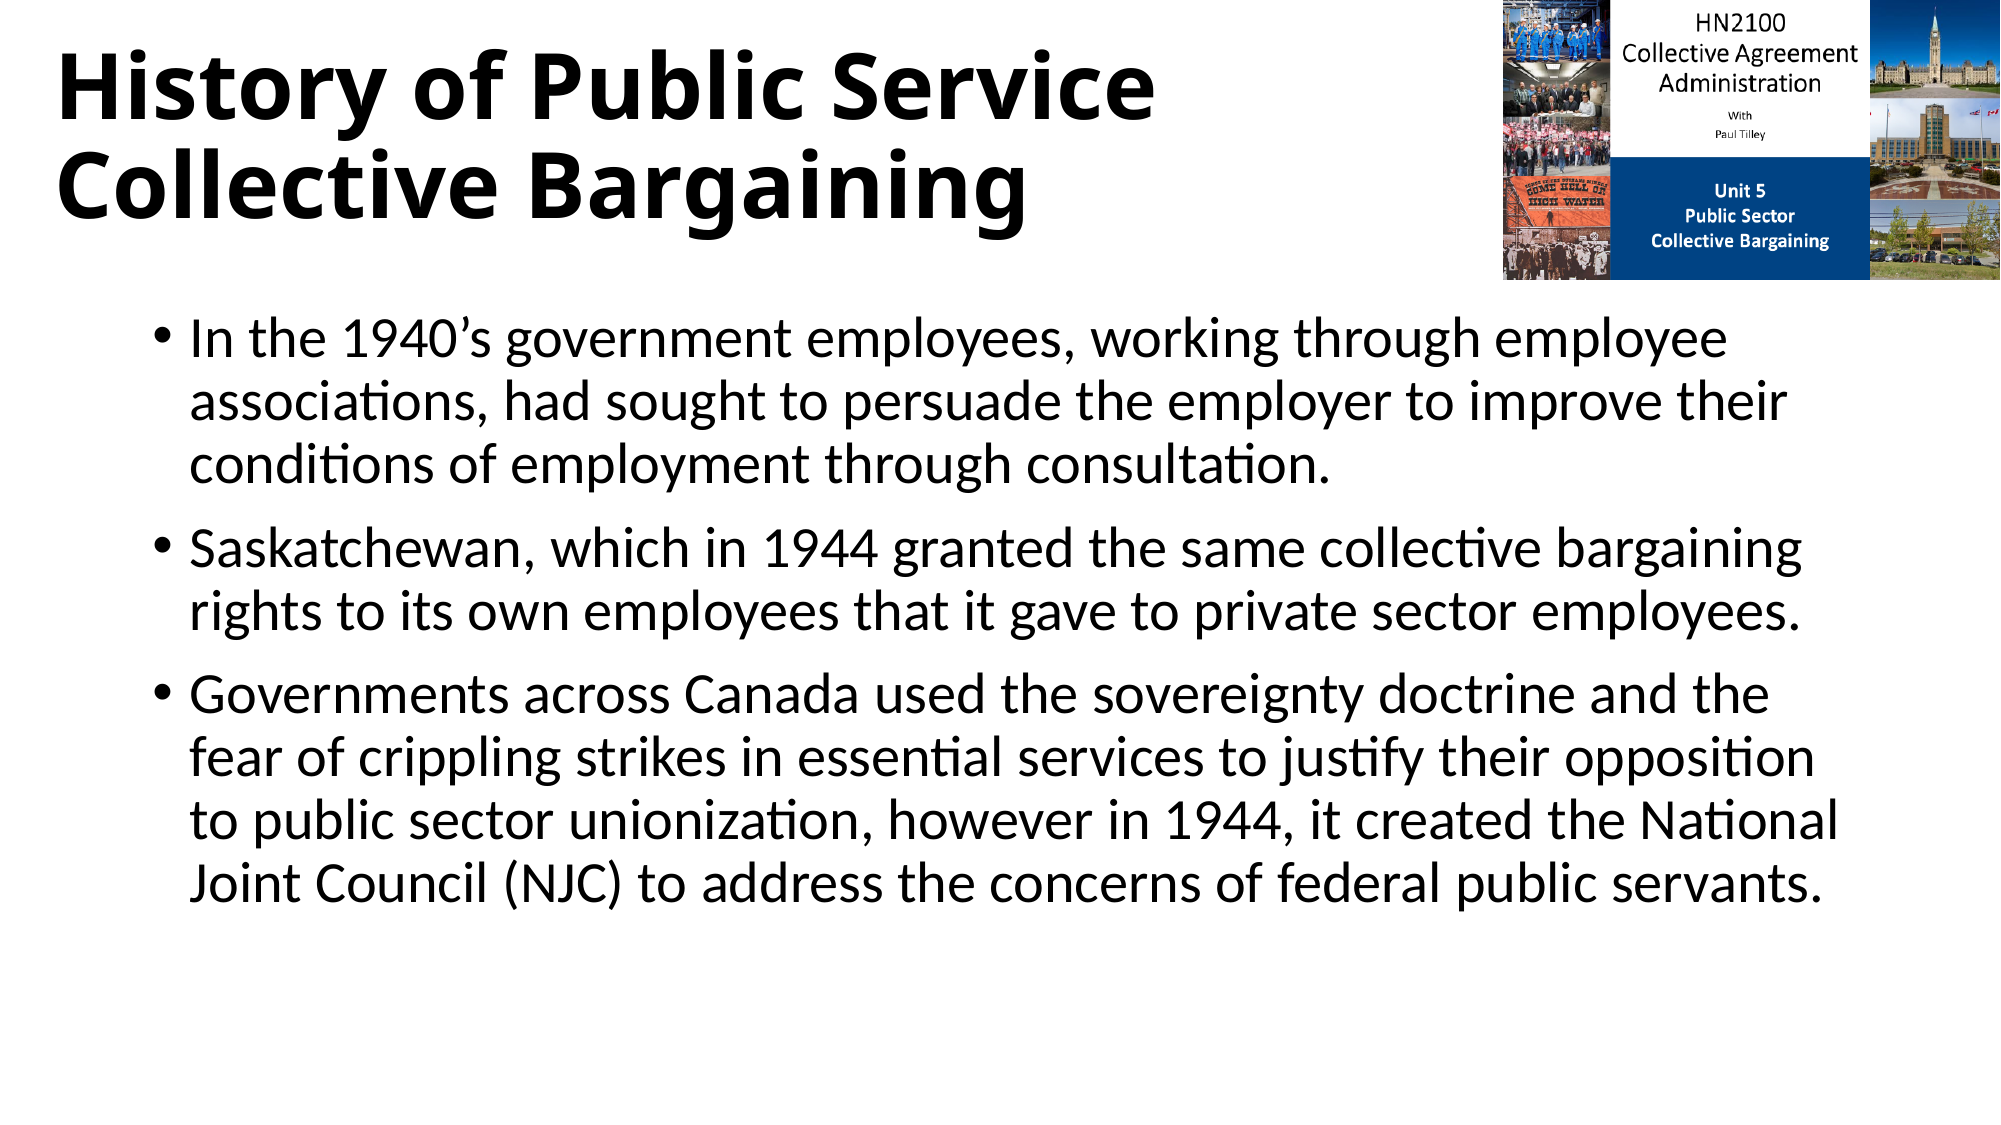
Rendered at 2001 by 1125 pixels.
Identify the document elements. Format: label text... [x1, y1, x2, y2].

picture [1503, 0, 2000, 280]
title History of Public Service Collective Bargaining [39, 30, 1503, 249]
list In the 1940’s government employees, working through employee associations, had sought to persuade the employer to improve their conditions of employment through consultation. Saskatchewan, which in 1944 granted the same collective bargaining rights to its own employees that it gave to private sector employees. Governments across Canada used the sovereignty doctrine and the fear of crippling strikes in essential services to justify their opposition to public sector unionization, however in 1944, it created the National Joint Council (NJC) to address the concerns of federal public servants. [137, 299, 1863, 1014]
